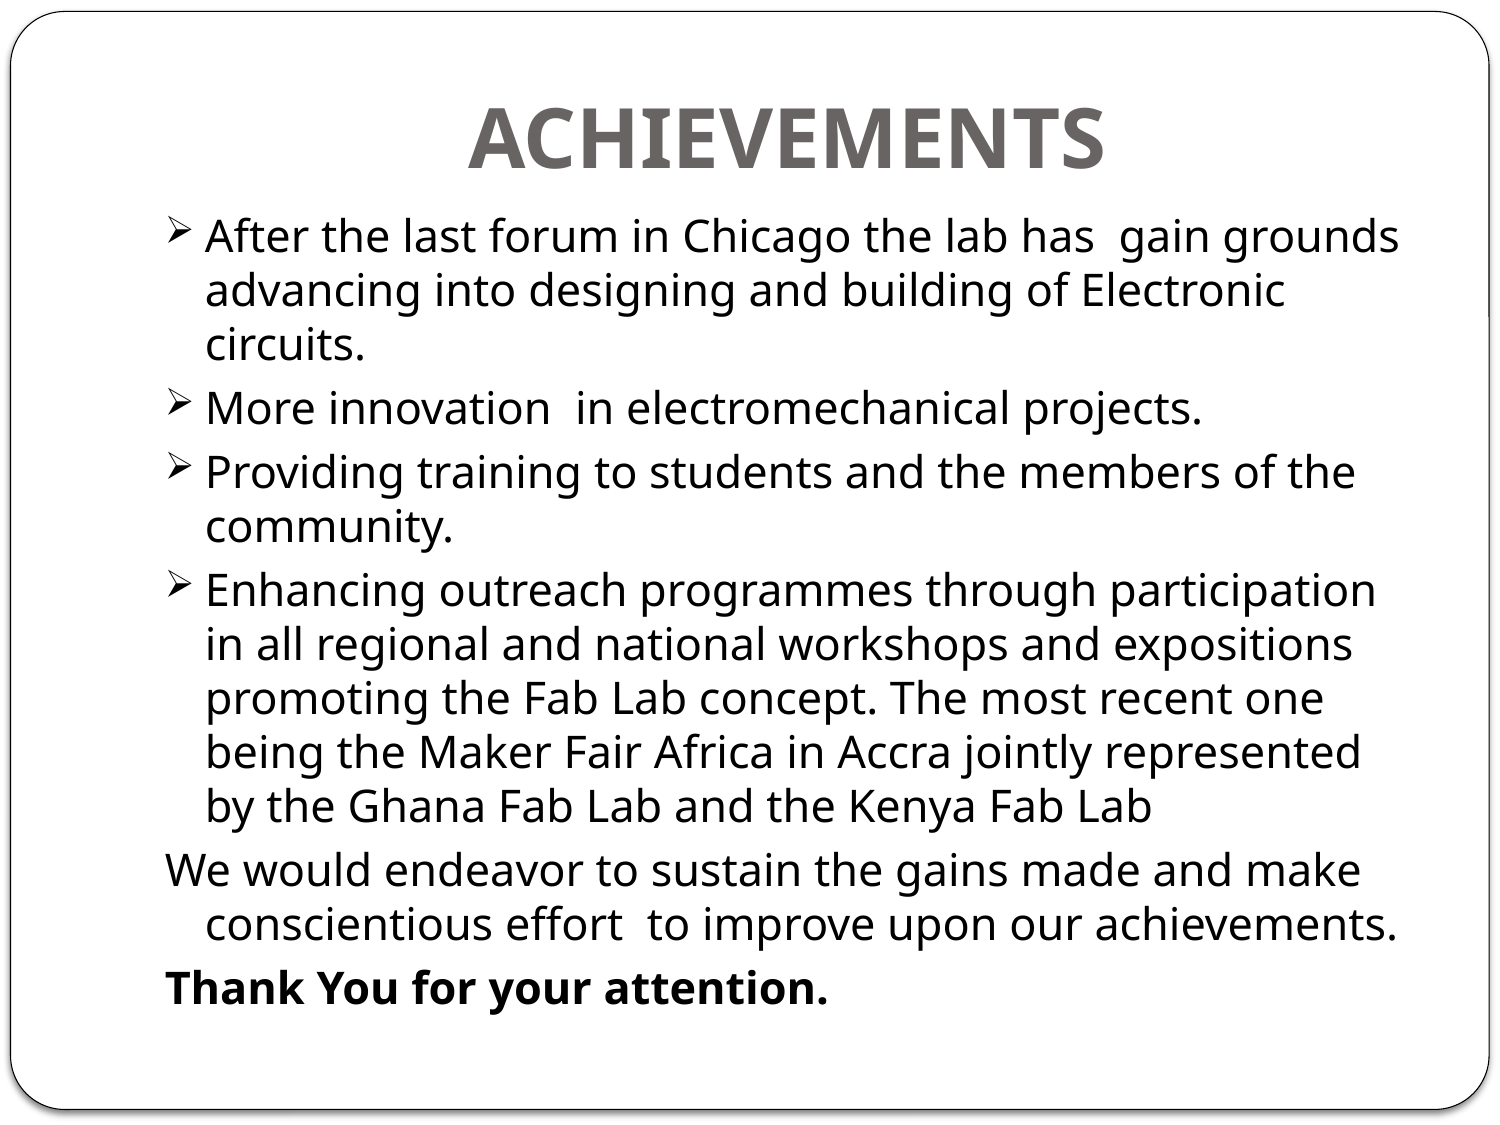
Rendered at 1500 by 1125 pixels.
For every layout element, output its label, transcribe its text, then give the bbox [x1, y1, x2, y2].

title ACHIEVEMENTS [150, 45, 1425, 200]
list After the last forum in Chicago the lab has gain grounds advancing into designing and building of Electronic circuits. More innovation in electromechanical projects. Providing training to students and the members of the community. Enhancing outreach programmes through participation in all regional and national workshops and expositions promoting the Fab Lab concept. The most recent one being the Maker Fair Africa in Accra jointly represented by the Ghana Fab Lab and the Kenya Fab Lab We would endeavor to sustain the gains made and make conscientious effort to improve upon our achievements. Thank You for your attention. [150, 200, 1425, 1038]
